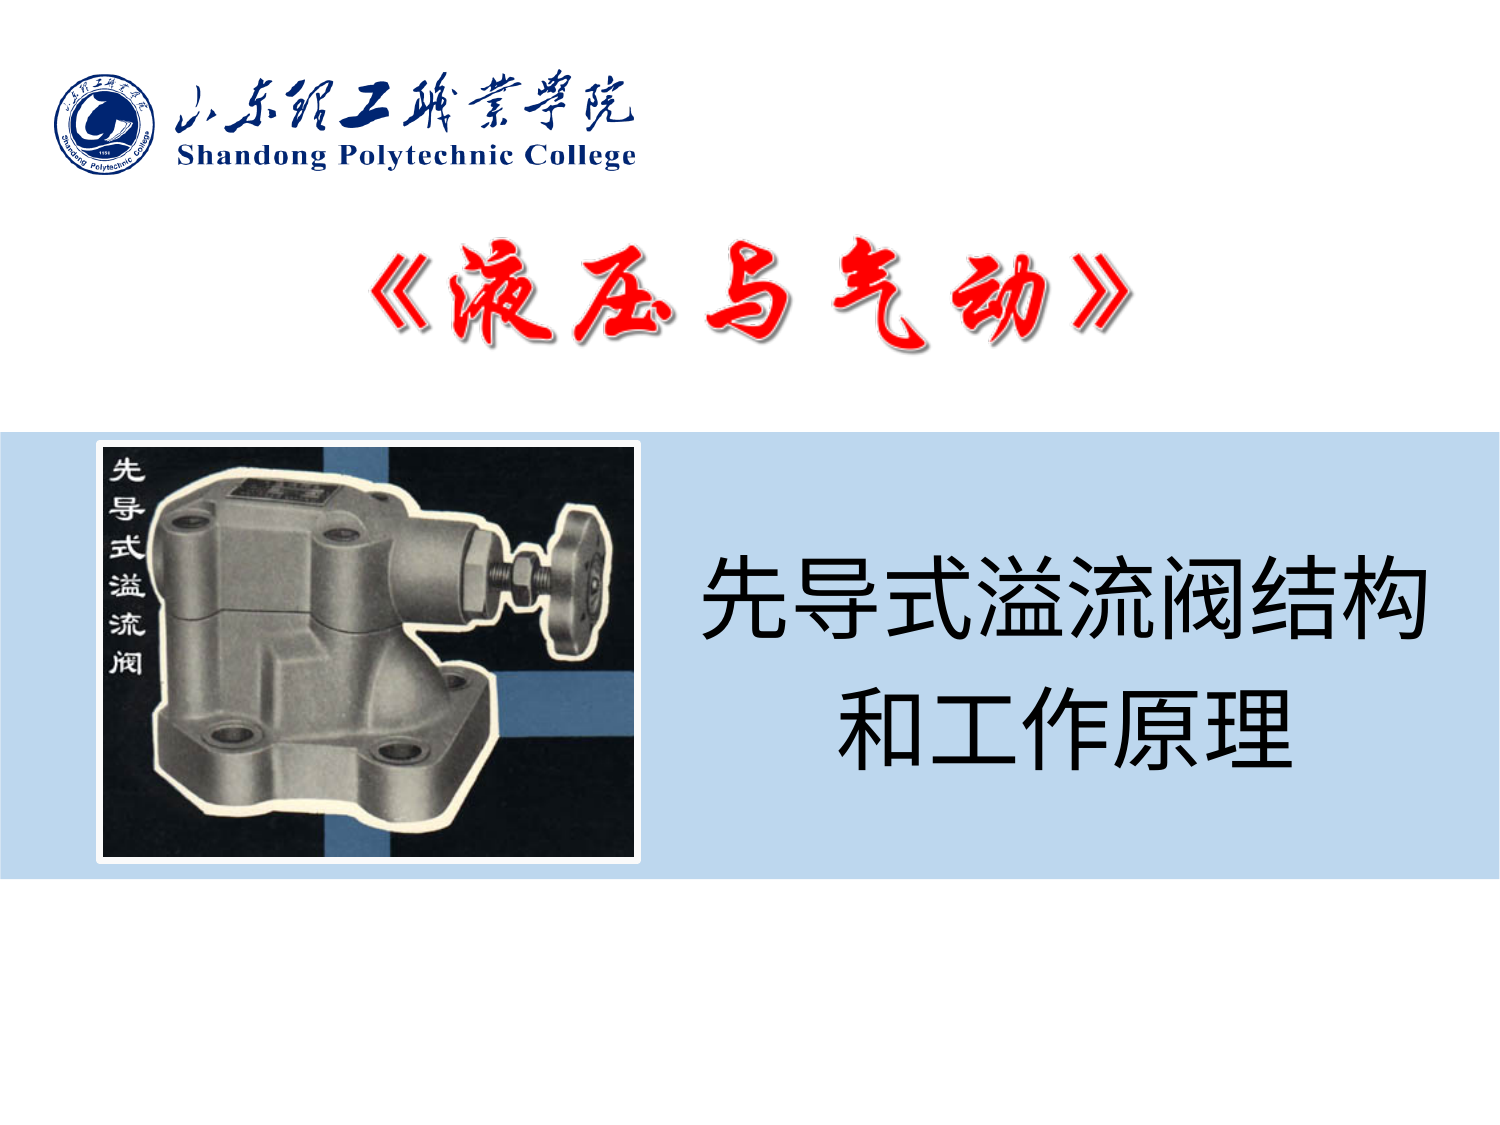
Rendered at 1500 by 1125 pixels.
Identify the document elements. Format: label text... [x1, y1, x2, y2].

picture [311, 219, 1189, 388]
picture [102, 446, 635, 858]
picture [54, 69, 635, 175]
text_box 先导式溢流阀结构和工作原理 [679, 511, 1453, 790]
